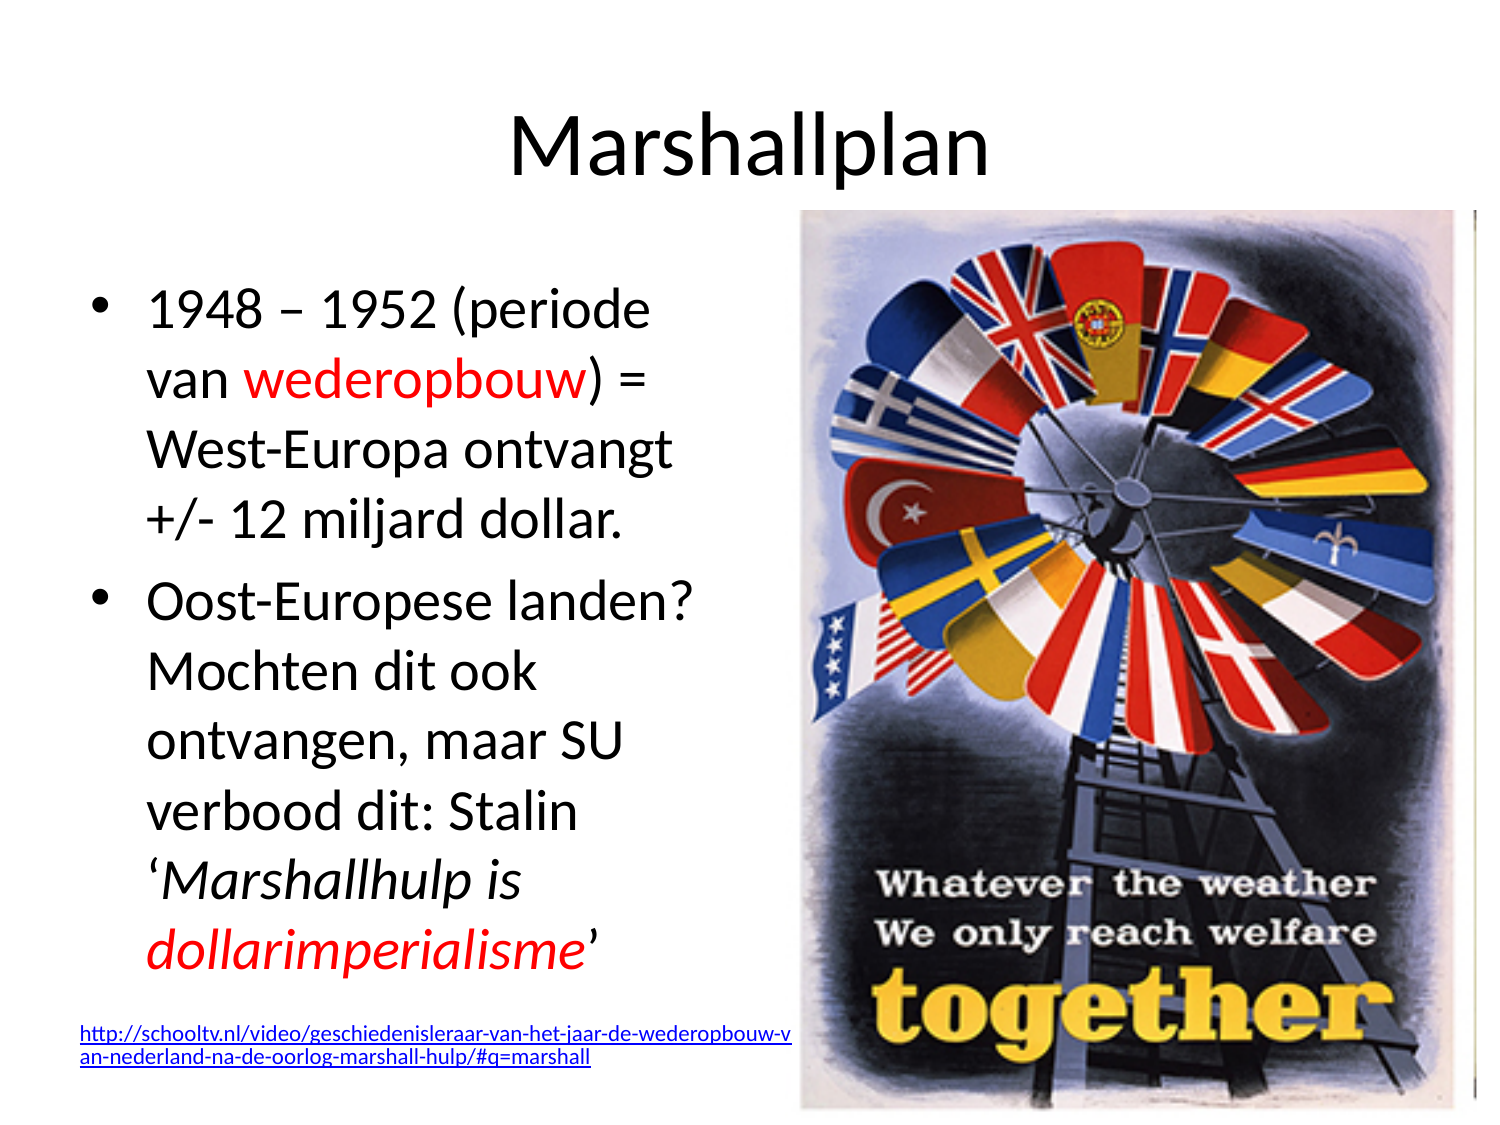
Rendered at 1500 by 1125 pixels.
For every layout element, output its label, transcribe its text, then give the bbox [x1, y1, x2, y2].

picture [785, 209, 1477, 1125]
title Marshallplan [75, 45, 1425, 233]
text_box http://schooltv.nl/video/geschiedenisleraar-van-het-jaar-de-wederopbouw-van-nederland-na-de-oorlog-marshall-hulp/#q=marshall [64, 1011, 780, 1054]
list 1948 – 1952 (periode van wederopbouw) = West-Europa ontvangt +/- 12 miljard dollar. Oost-Europese landen? Mochten dit ook ontvangen, maar SU verbood dit: Stalin ‘Marshallhulp is dollarimperialisme’ [75, 262, 738, 1005]
